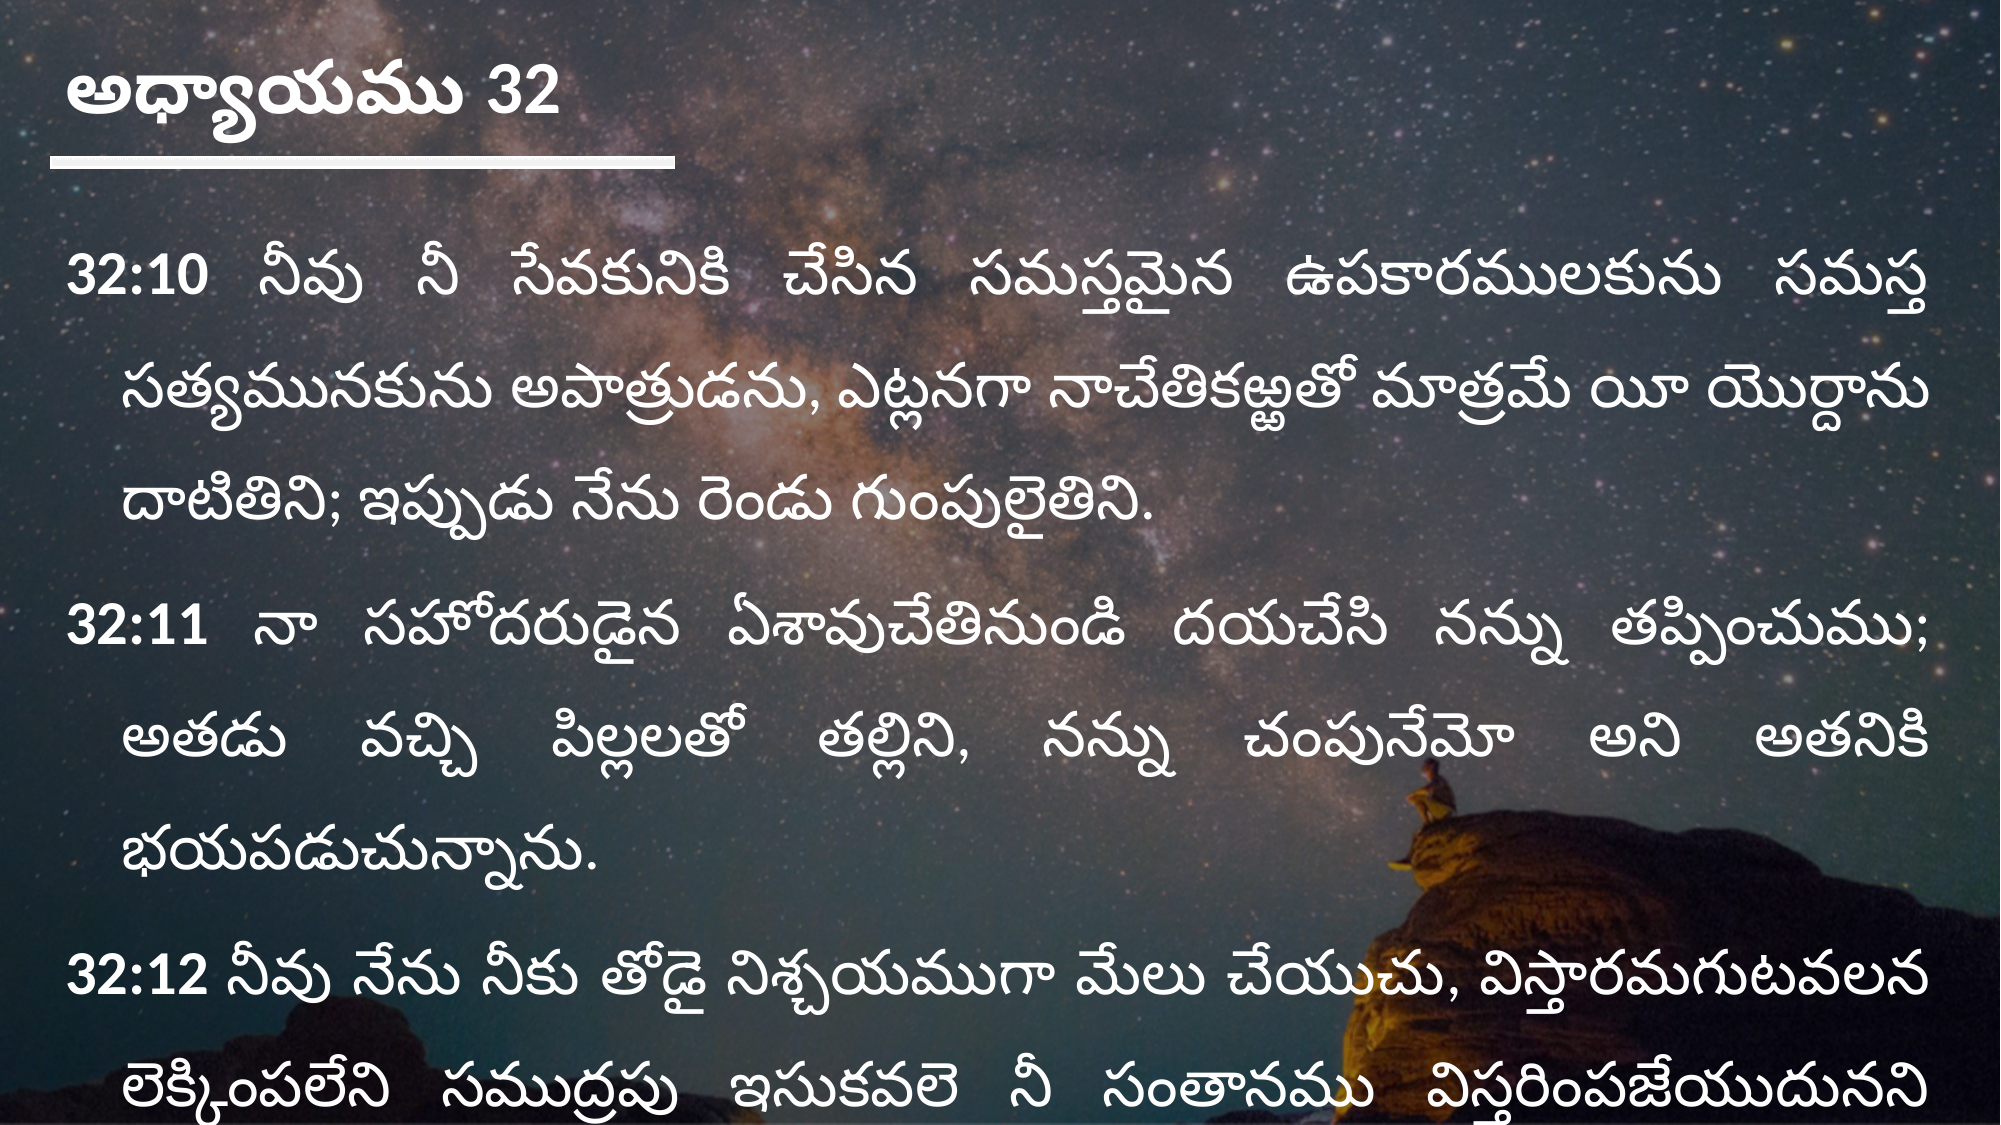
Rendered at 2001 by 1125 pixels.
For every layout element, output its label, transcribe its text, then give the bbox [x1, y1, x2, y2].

list 32:10 నీవు నీ సేవకునికి చేసిన సమస్తమైన ఉపకారములకును సమస్త సత్యమునకును అపాత్రుడను, ఎట్లనగా నాచేతికఱ్ఱతో మాత్రమే యీ యొర్దాను దాటితిని; ఇప్పుడు నేను రెండు గుంపులైతిని. 32:11 నా సహోదరుడైన ఏశావుచేతినుండి దయచేసి నన్ను తప్పించుము; అతడు వచ్చి పిల్లలతో తల్లిని, నన్ను చంపునేమో అని అతనికి భయపడుచున్నాను. 32:12 నీవు నేను నీకు తోడై నిశ్చయముగా మేలు చేయుచు, విస్తారమగుటవలన లెక్కింపలేని సముద్రపు ఇసుకవలె నీ సంతానము విస్తరింపజేయుదునని సెలవిచ్చితివే అనెను. [50, 187, 1946, 1063]
picture [0, 0, 2000, 1125]
title అధ్యాయము 32 [50, 0, 1925, 167]
